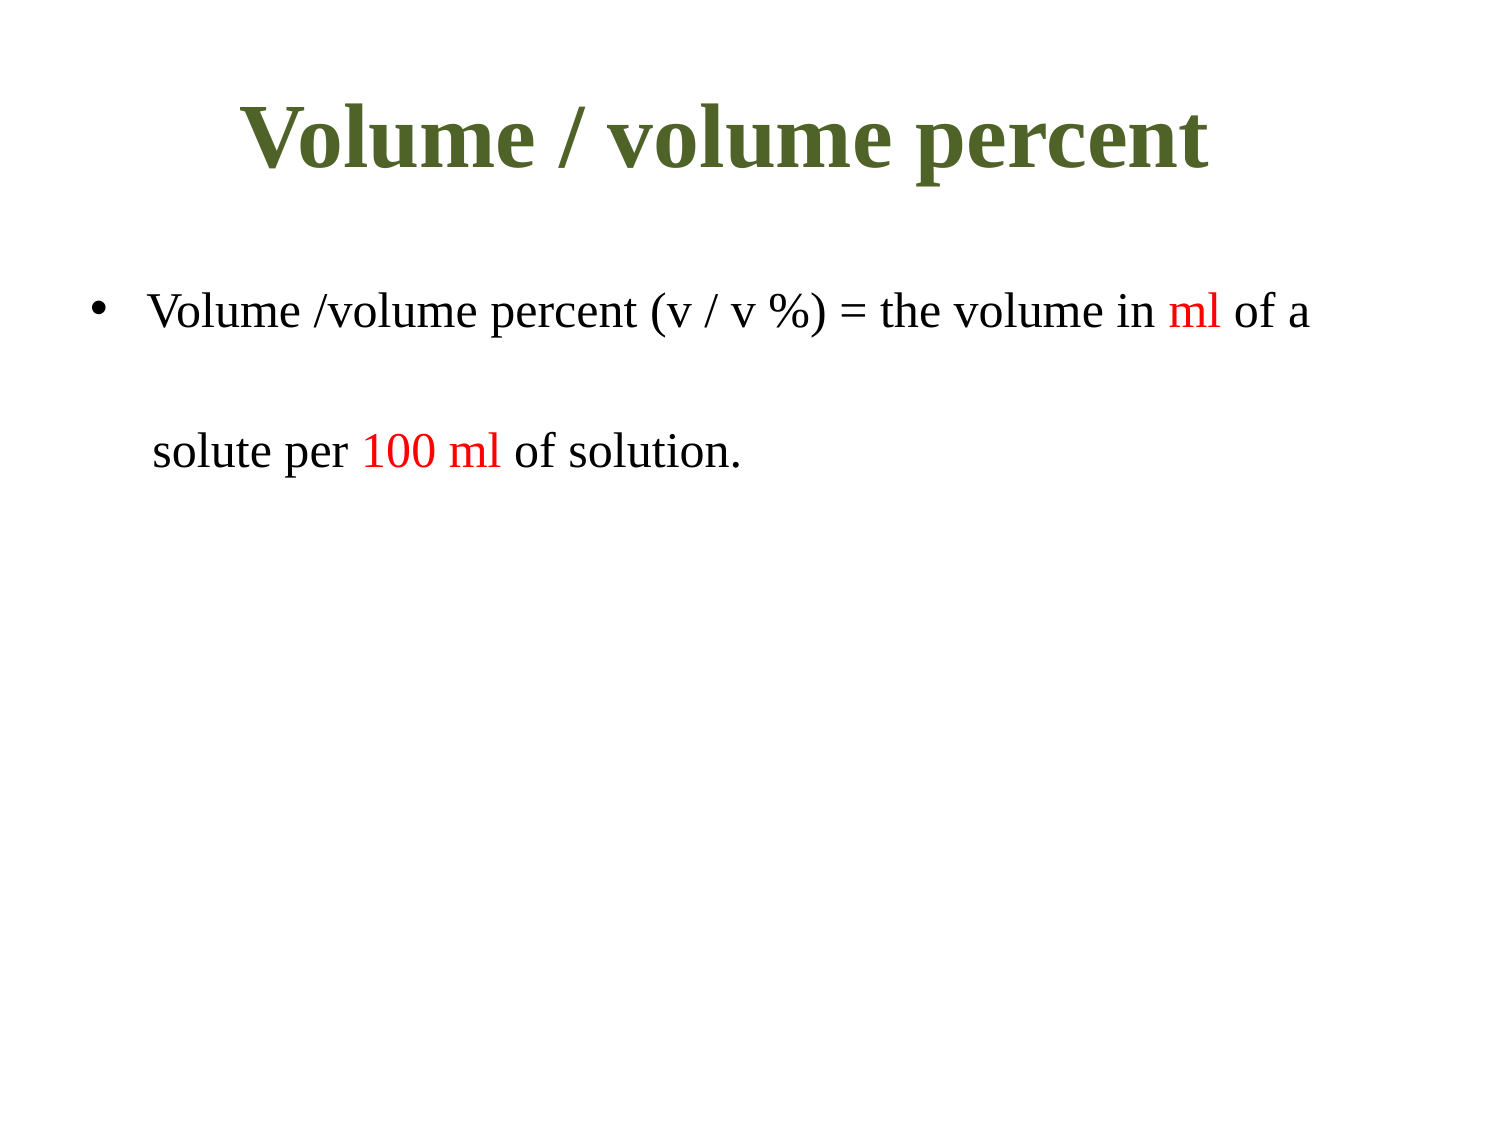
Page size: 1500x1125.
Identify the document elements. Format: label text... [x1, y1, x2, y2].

title Volume / volume percent [50, 37, 1400, 225]
list Volume /volume percent (v / v %) = the volume in ml of a solute per 100 ml of solution. [75, 270, 1363, 1013]
